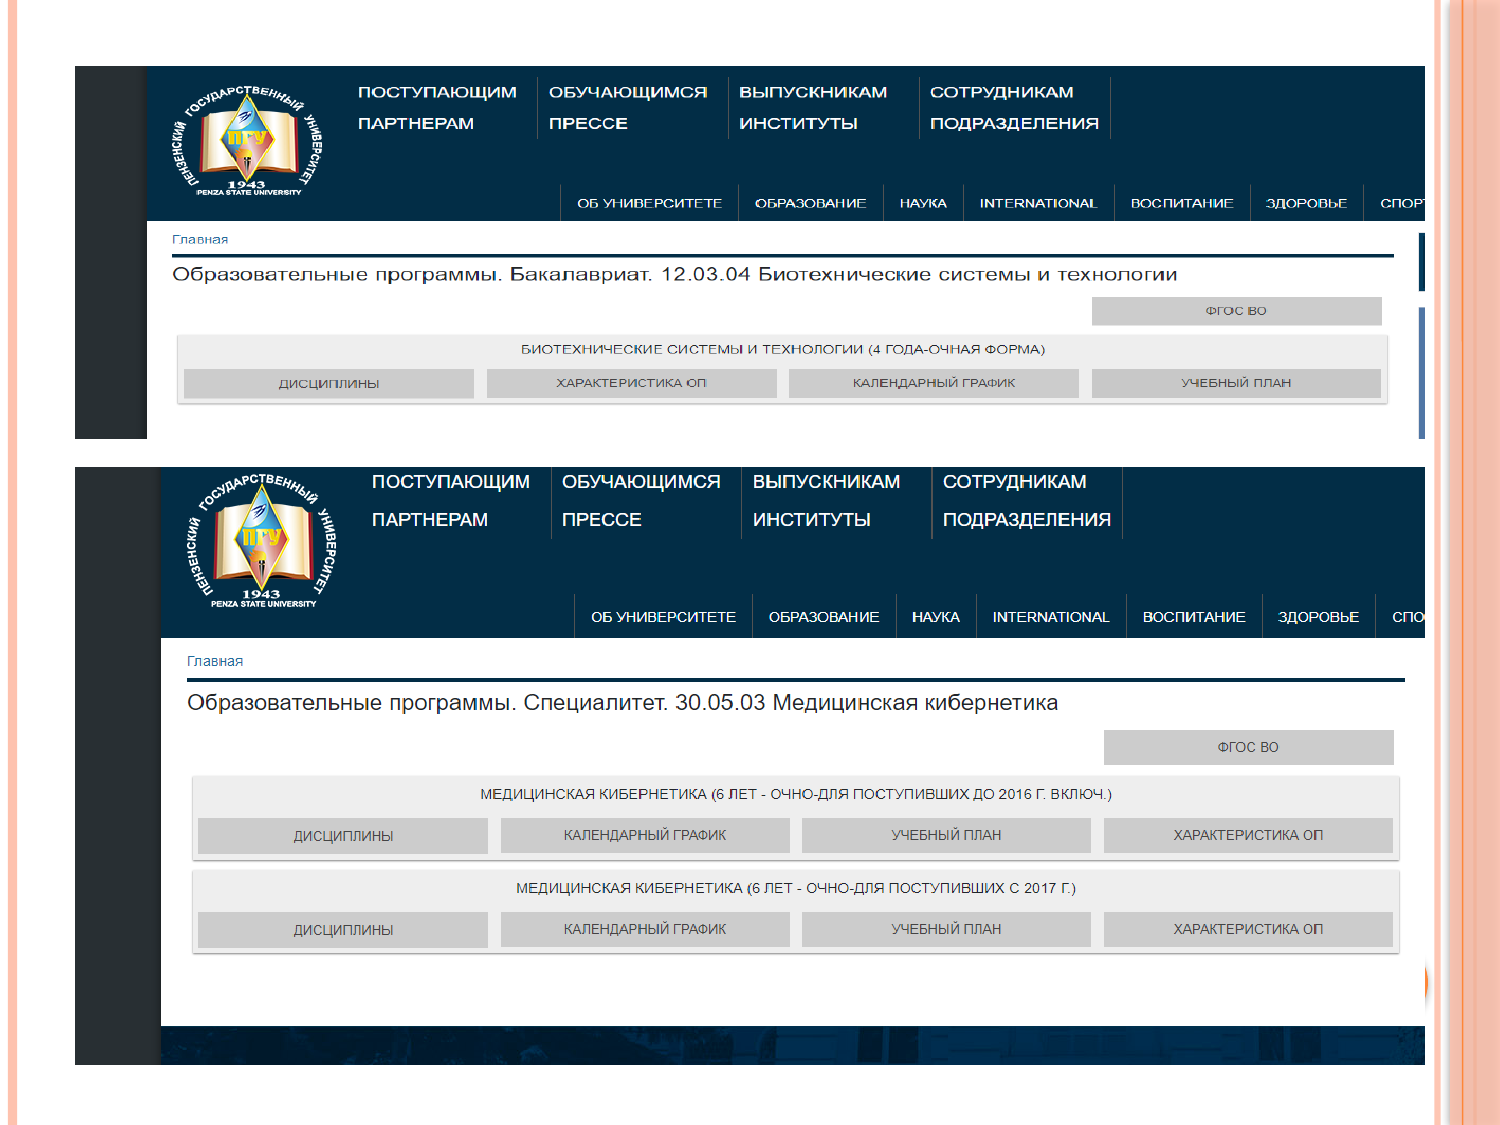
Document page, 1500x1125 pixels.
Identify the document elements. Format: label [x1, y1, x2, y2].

list [74, 65, 1426, 439]
picture [74, 467, 1426, 1066]
